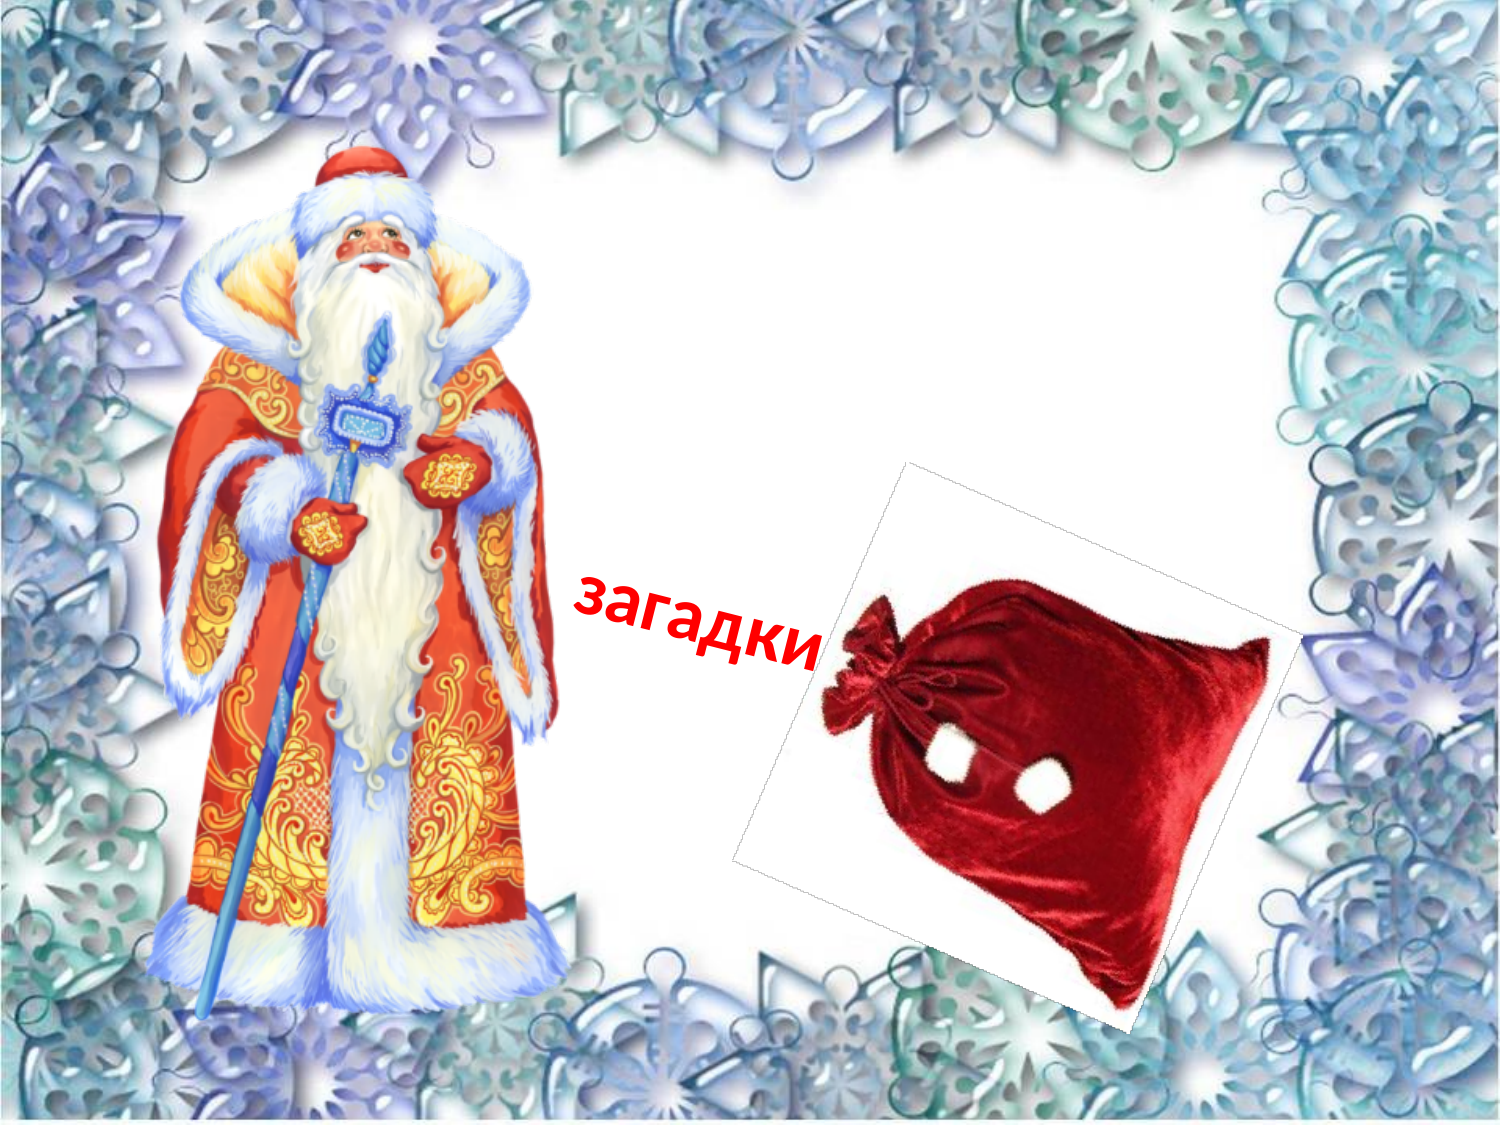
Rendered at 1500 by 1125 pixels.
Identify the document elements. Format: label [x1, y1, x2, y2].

picture [103, 140, 610, 1027]
list [0, 0, 1500, 1125]
picture [800, 530, 1235, 965]
